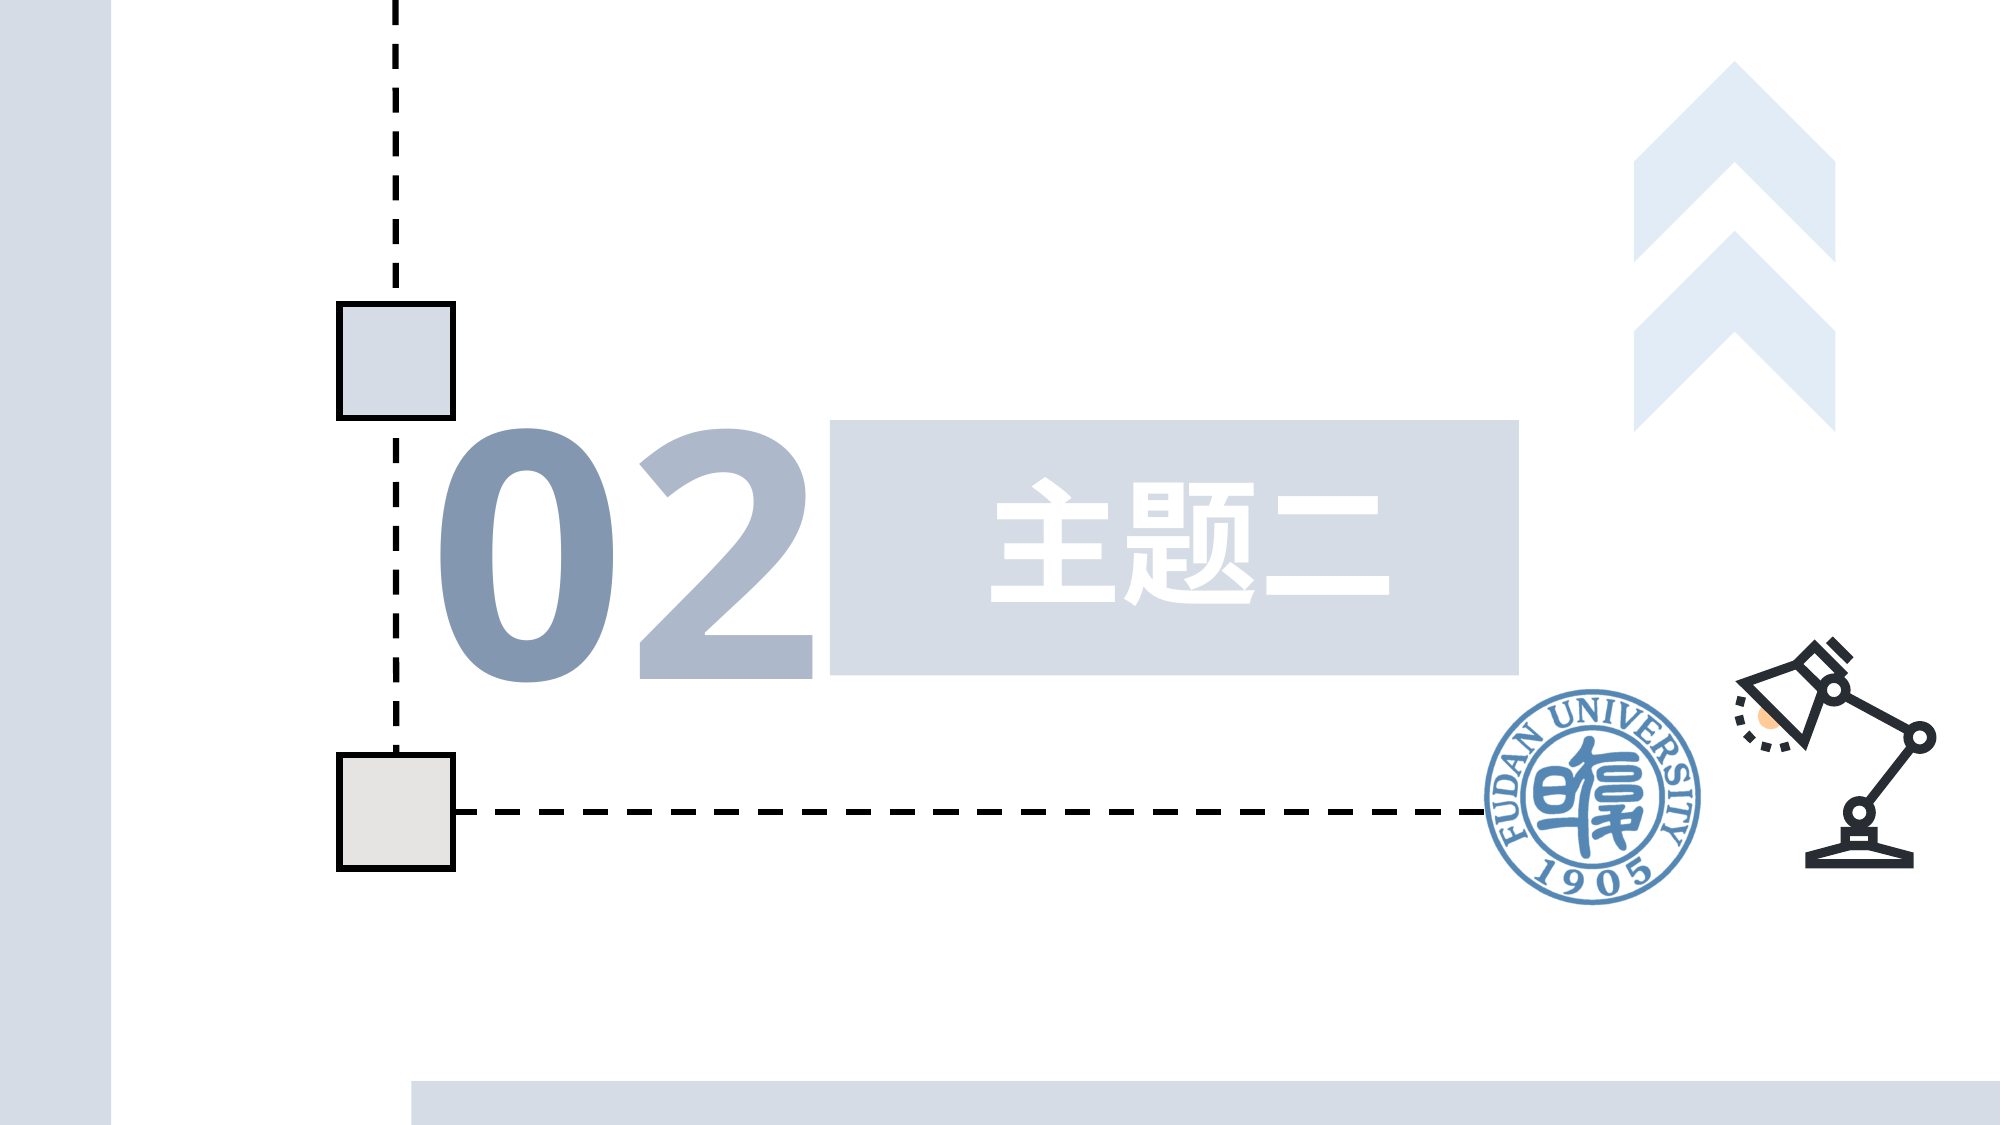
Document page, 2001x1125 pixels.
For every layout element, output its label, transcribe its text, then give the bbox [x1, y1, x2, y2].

text_box [397, 303, 454, 419]
text_box 02 [414, 326, 840, 757]
text_box [0, 0, 112, 1125]
text_box [338, 303, 395, 419]
picture [1440, 668, 1749, 928]
text_box [410, 1080, 2000, 1125]
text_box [829, 420, 1519, 676]
text_box [1632, 229, 1837, 435]
text_box [338, 754, 454, 869]
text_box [1734, 636, 1937, 869]
text_box [1632, 59, 1837, 265]
